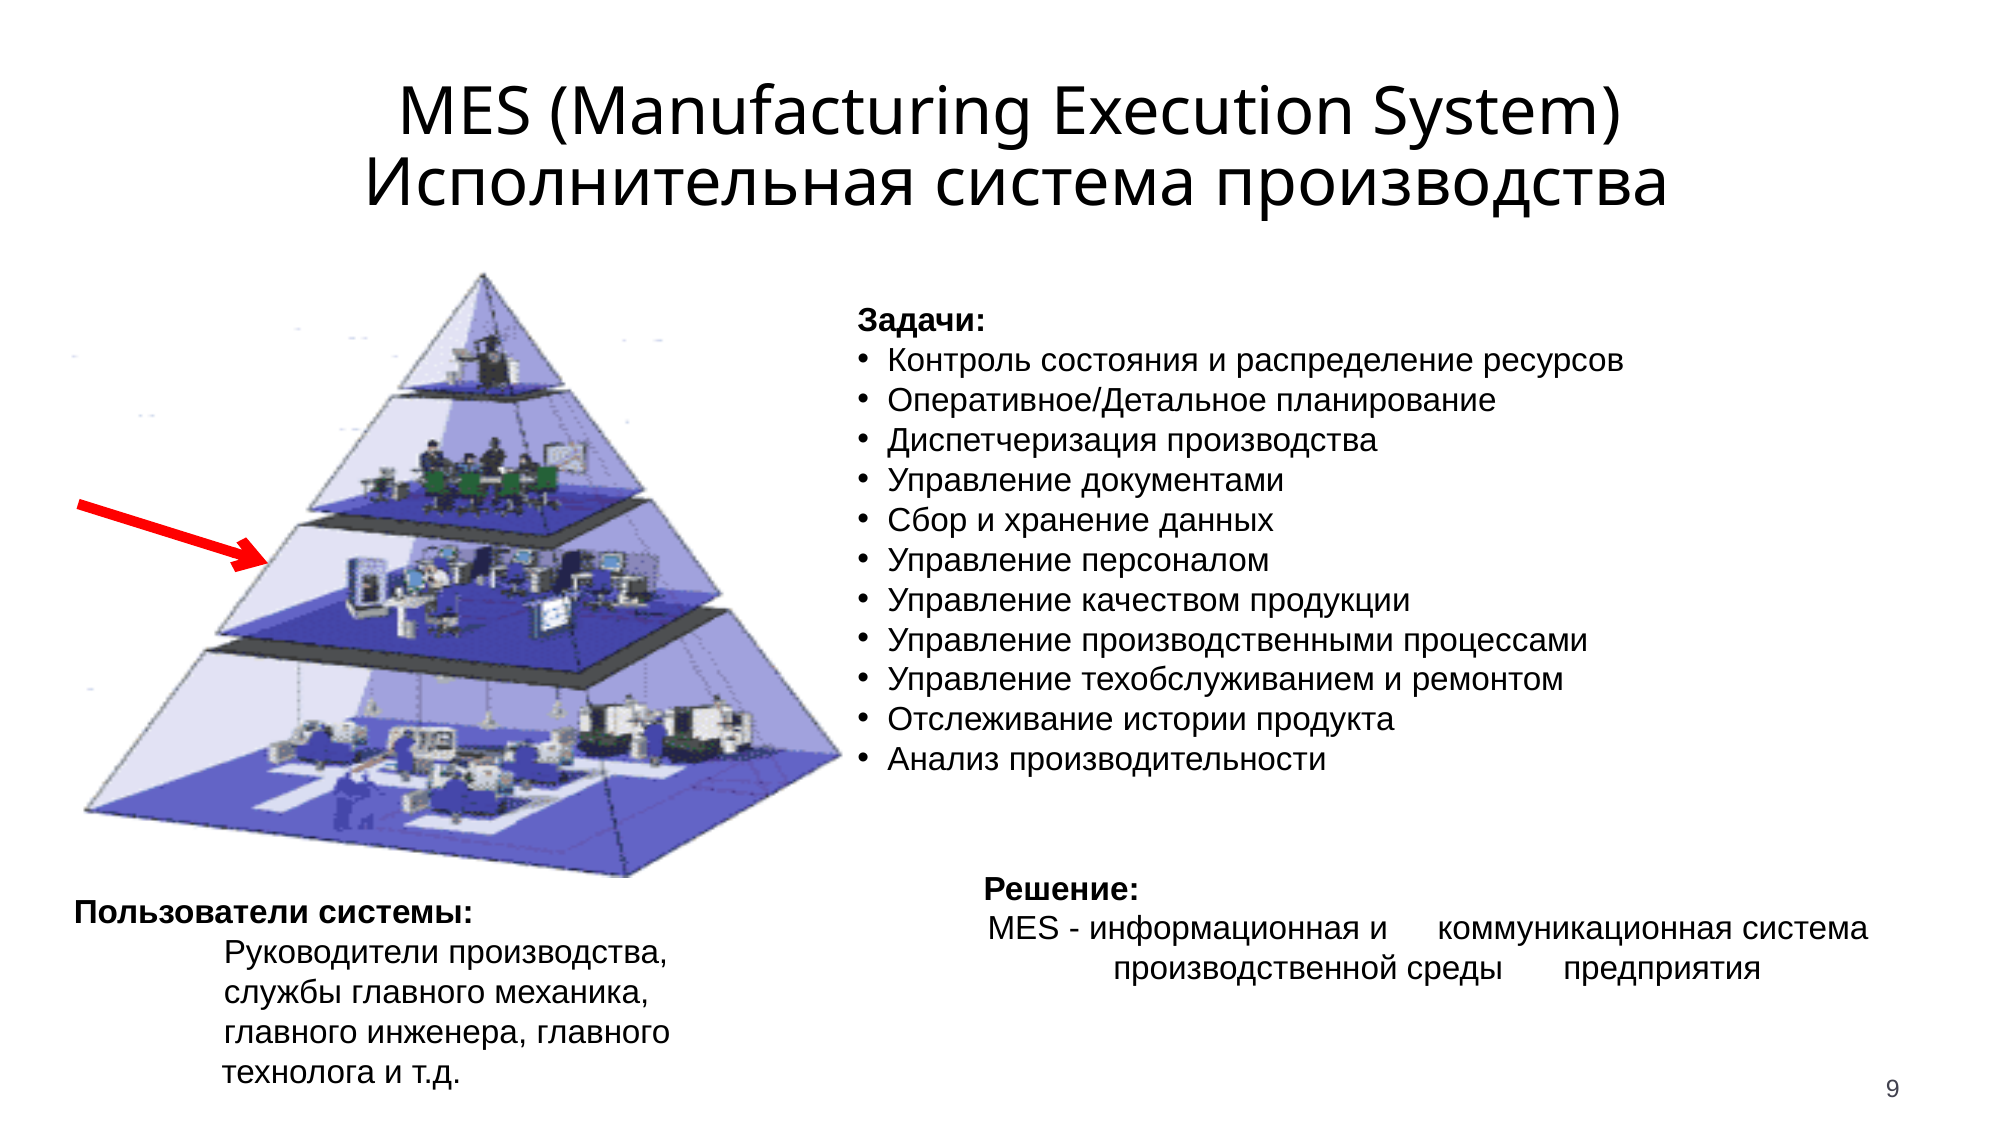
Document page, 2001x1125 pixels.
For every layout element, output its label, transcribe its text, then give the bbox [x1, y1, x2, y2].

text_box Задачи: Контроль состояния и распределение ресурсов Оперативное/Детальное планирование Диспетчеризация производства Управление документами Сбор и хранение данных Управление персоналом Управление качеством продукции Управление производственными процессами Управление техобслуживанием и ремонтом Отслеживание истории продукта Анализ производительности [858, 290, 2000, 785]
text_box [1733, 1042, 1900, 1103]
text_box Пользователи системы: Руководители производства, службы главного механика, главного инженера, главного технолога и т.д. [58, 882, 686, 1098]
text_box Решение: MES - информационная и коммуникационная система производственной среды предприятия [968, 859, 1907, 994]
picture [70, 267, 858, 879]
title MES (Manufacturing Execution System) Исполнительная система производства [109, 70, 1910, 258]
